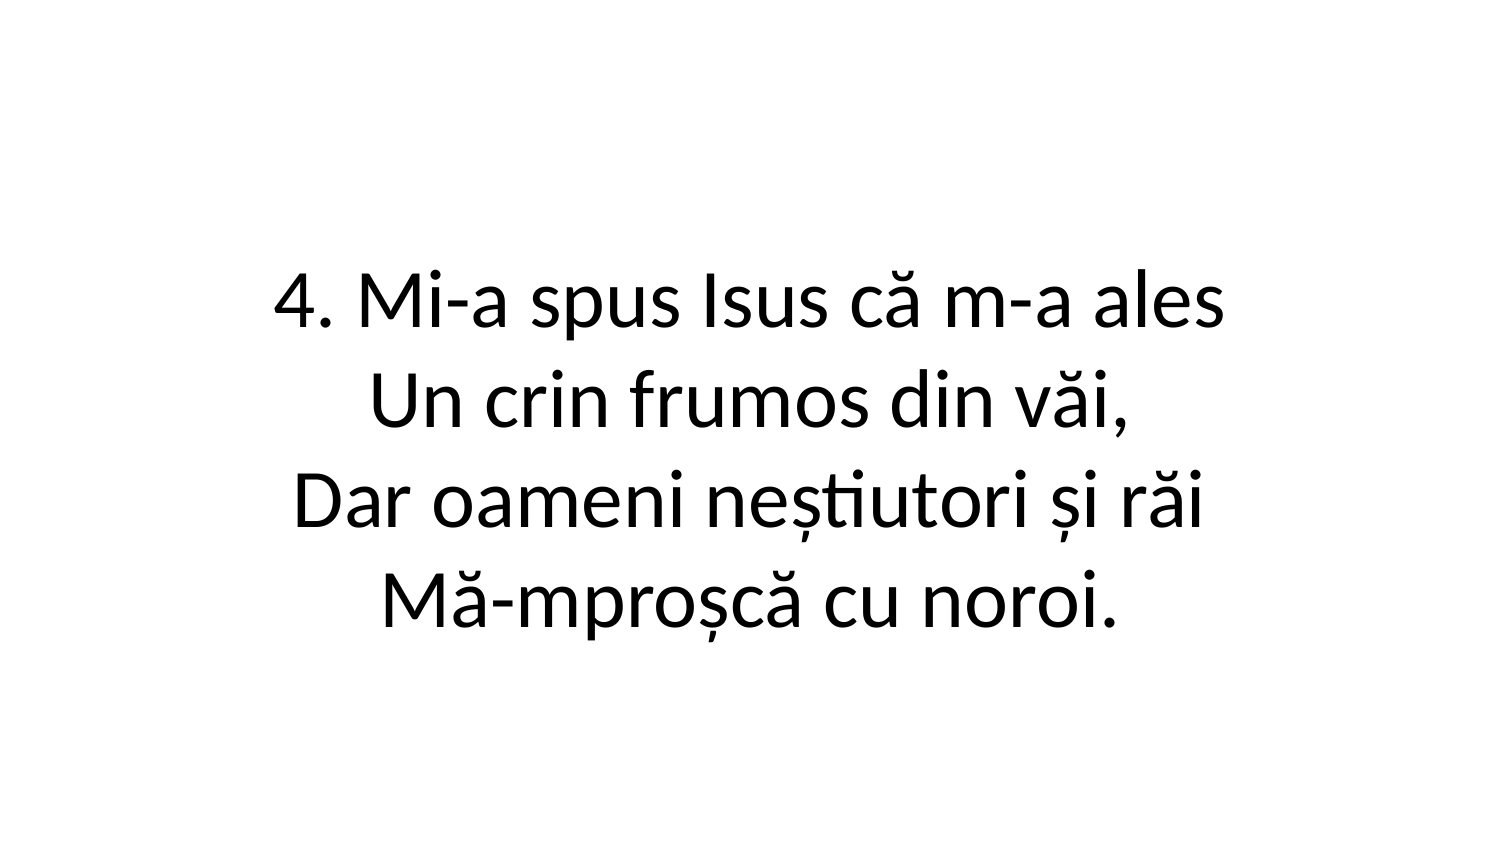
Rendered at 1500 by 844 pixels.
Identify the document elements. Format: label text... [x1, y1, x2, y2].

text_box 4. Mi-a spus Isus că m-a ales Un crin frumos din văi, Dar oameni neștiutori și răi Mă-mproșcă cu noroi. [258, 192, 1242, 652]
